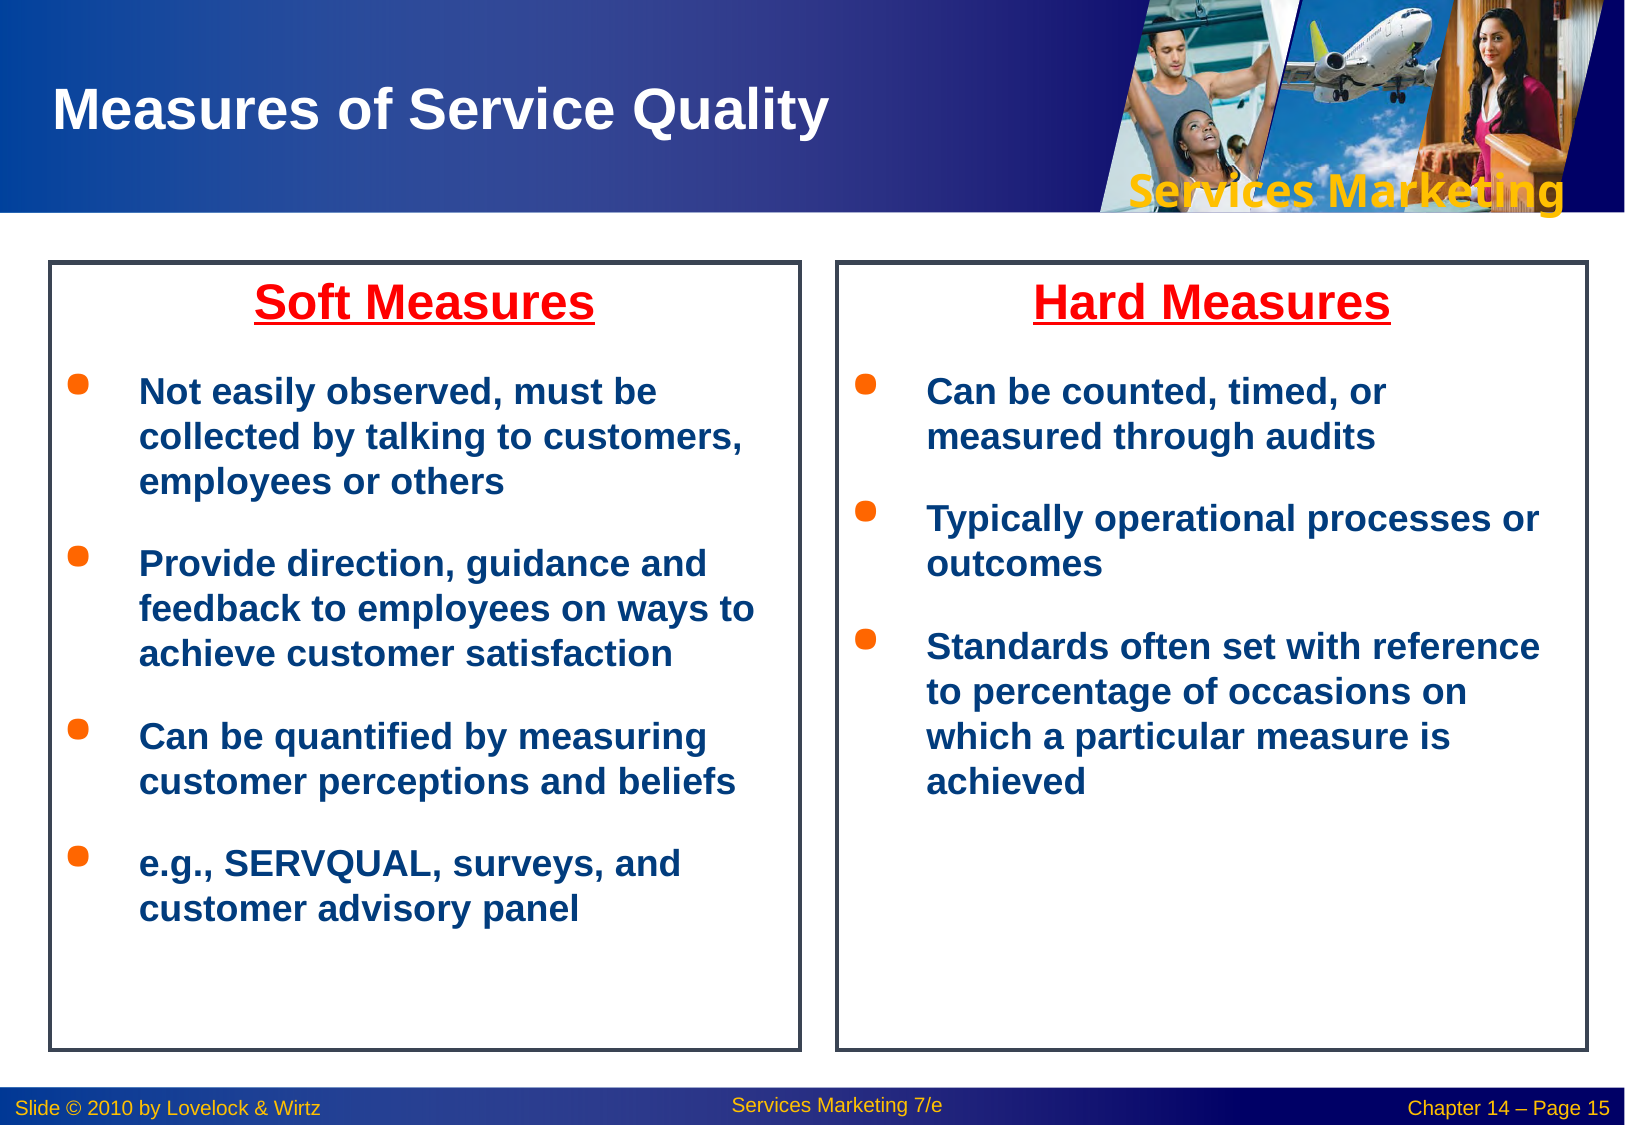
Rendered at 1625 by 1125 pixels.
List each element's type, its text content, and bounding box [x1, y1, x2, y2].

title Measures of Service Quality [36, 37, 1088, 176]
picture [1546, 187, 1556, 202]
text_box Hard Measures Can be counted, timed, or measured through audits Typically operational processes or outcomes Standards often set with reference to percentage of occasions on which a particular measure is achieved [837, 262, 1588, 1050]
list Soft Measures Not easily observed, must be collected by talking to customers, employees or others Provide direction, guidance and feedback to employees on ways to achieve customer satisfaction Can be quantified by measuring customer perceptions and beliefs e.g., SERVQUAL, surveys, and customer advisory panel [49, 261, 801, 1051]
picture [1162, 186, 1172, 192]
picture [1100, 0, 1604, 213]
